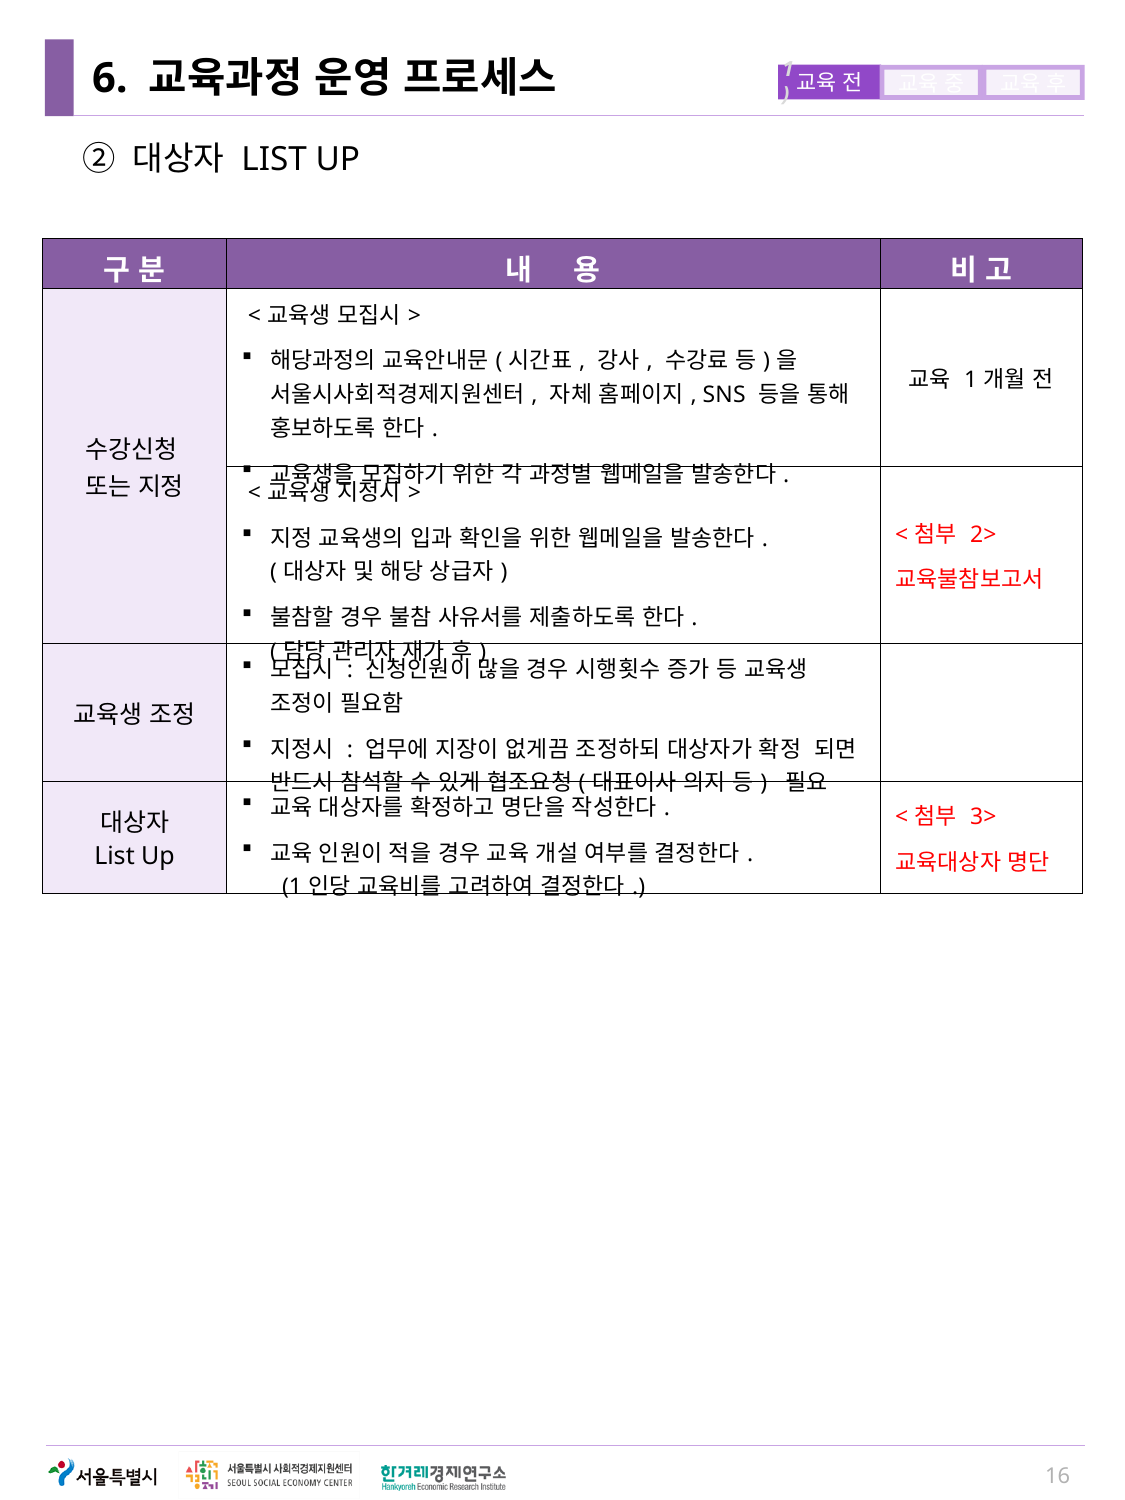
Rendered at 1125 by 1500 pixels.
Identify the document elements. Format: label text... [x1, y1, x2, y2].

table_header 비 고 [881, 239, 1082, 288]
picture [48, 1457, 157, 1486]
text_box ② 대상자 LIST UP [67, 130, 375, 185]
table_cell 교육 대상자를 확정하고 명단을 작성한다. 교육 인원이 적을 경우 교육 개설 여부를 결정한다. (1인당 교육비를 고려하여 결정한다.) [227, 782, 880, 893]
picture [178, 1451, 360, 1499]
table_header 내 용 [227, 239, 880, 288]
table_cell 교육생 조정 [43, 644, 226, 781]
table_header 구 분 [43, 239, 226, 288]
table_cell 모집시 : 신청인원이 많을 경우 시행횟수 증가 등 교육생 조정이 필요함 지정시 : 업무에 지장이 없게끔 조정하되 대상자가 확정 되면 반드시 참석할 수 있게 협조요청(대표이사 의지 등) 필요 [227, 644, 880, 781]
table_cell <첨부 3> 교육대상자 명단 [881, 782, 1082, 893]
picture [381, 1465, 506, 1491]
table_cell <교육생 지정시> 지정 교육생의 입과 확인을 위한 웹메일을 발송한다. (대상자 및 해당 상급자) 불참할 경우 불참 사유서를 제출하도록 한다. (담당 관리자 재가 후) [227, 467, 880, 643]
table_cell 대상자 List Up [43, 782, 226, 893]
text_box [780, 55, 1083, 98]
slide_number 16 [832, 1436, 1086, 1500]
table_cell [881, 644, 1082, 781]
table_cell 수강신청 또는 지정 [43, 289, 226, 643]
title 6. 교육과정 운영 프로세스 [77, 49, 1034, 110]
table_cell 교육 1개월 전 [881, 289, 1082, 466]
table_cell <교육생 모집시> 해당과정의 교육안내문(시간표, 강사, 수강료 등)을 서울시사회적경제지원센터, 자체 홈페이지, SNS 등을 통해 홍보하도록 한다. 교육생을 모집하기 위한 각 과정별 웹메일을 발송한다. [227, 289, 880, 466]
table_cell <첨부 2> 교육불참보고서 [881, 467, 1082, 643]
